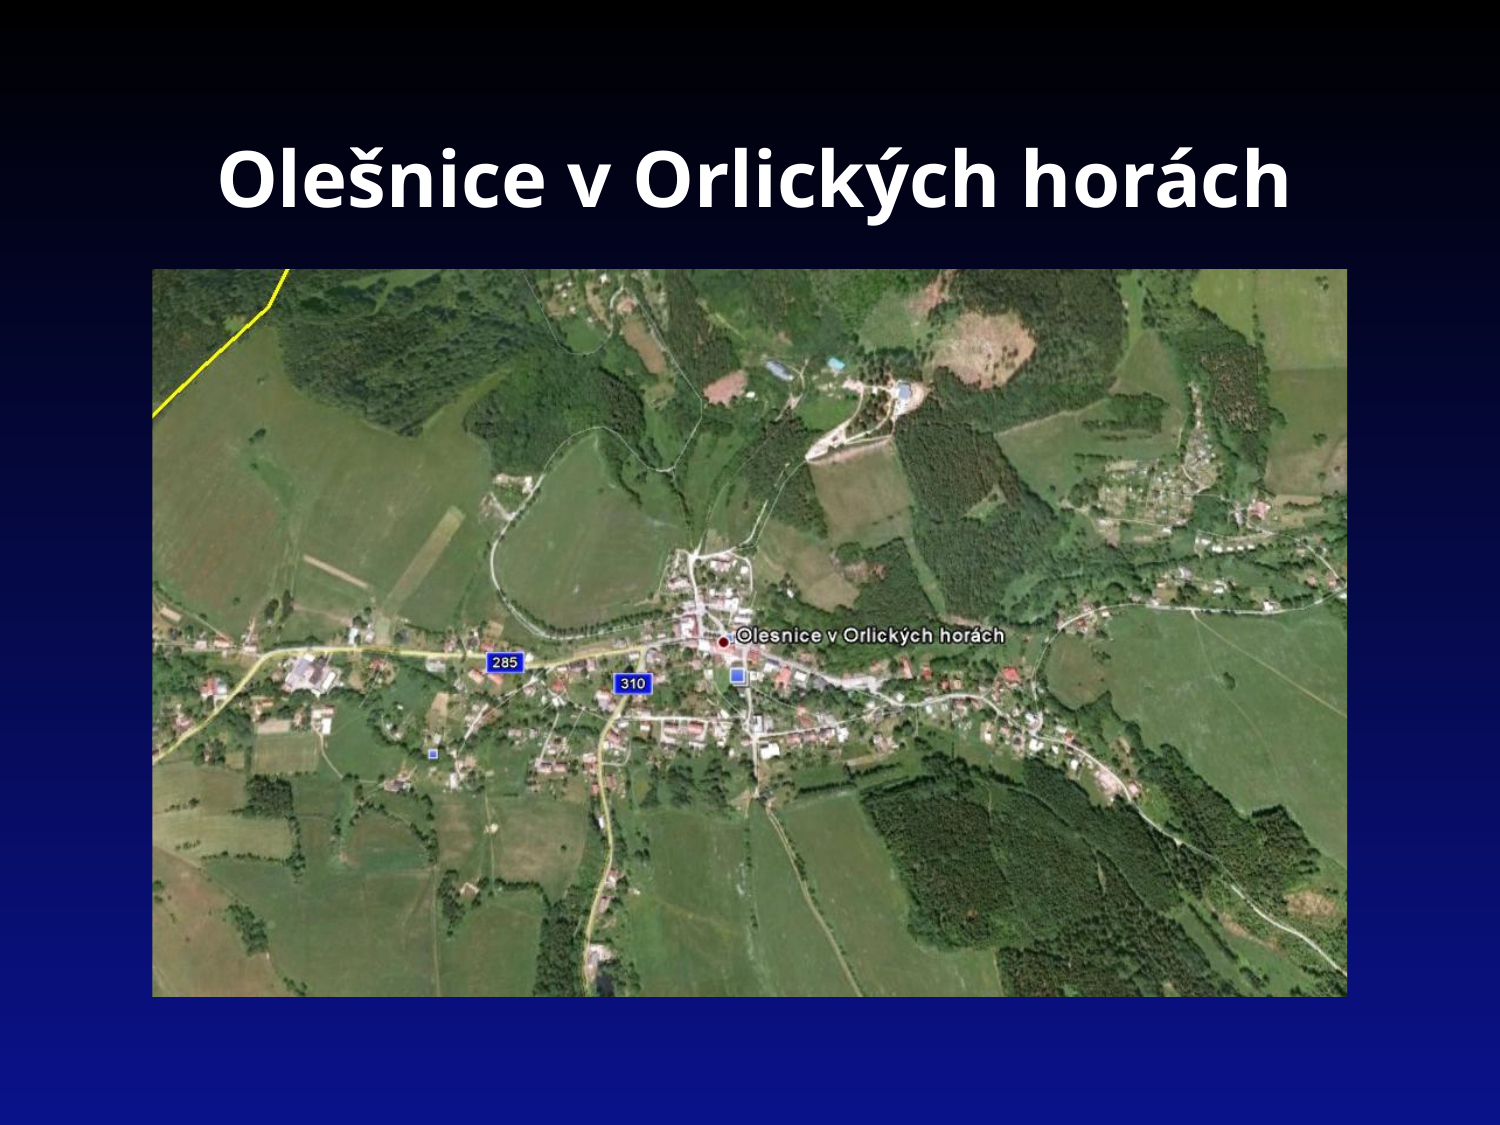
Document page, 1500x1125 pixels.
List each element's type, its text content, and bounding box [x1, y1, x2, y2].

picture [152, 269, 1348, 997]
title Olešnice v Orlických horách [116, 93, 1393, 259]
